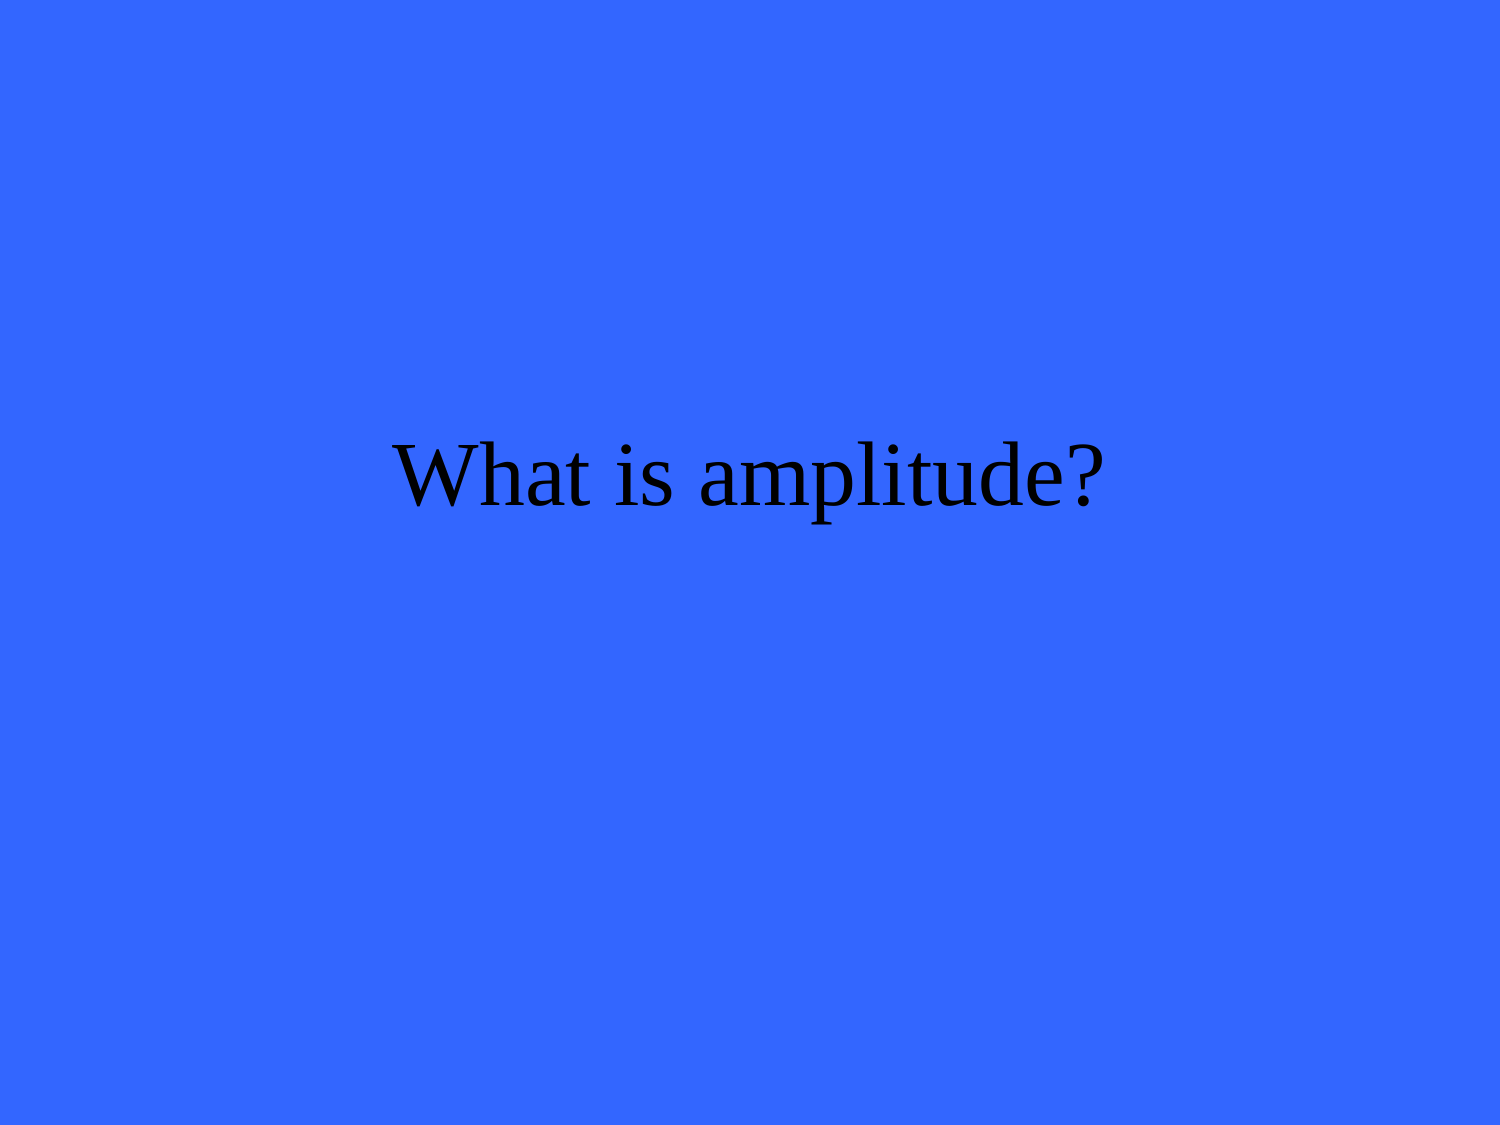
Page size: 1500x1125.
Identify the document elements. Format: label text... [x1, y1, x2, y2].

title What is amplitude? [112, 374, 1388, 563]
